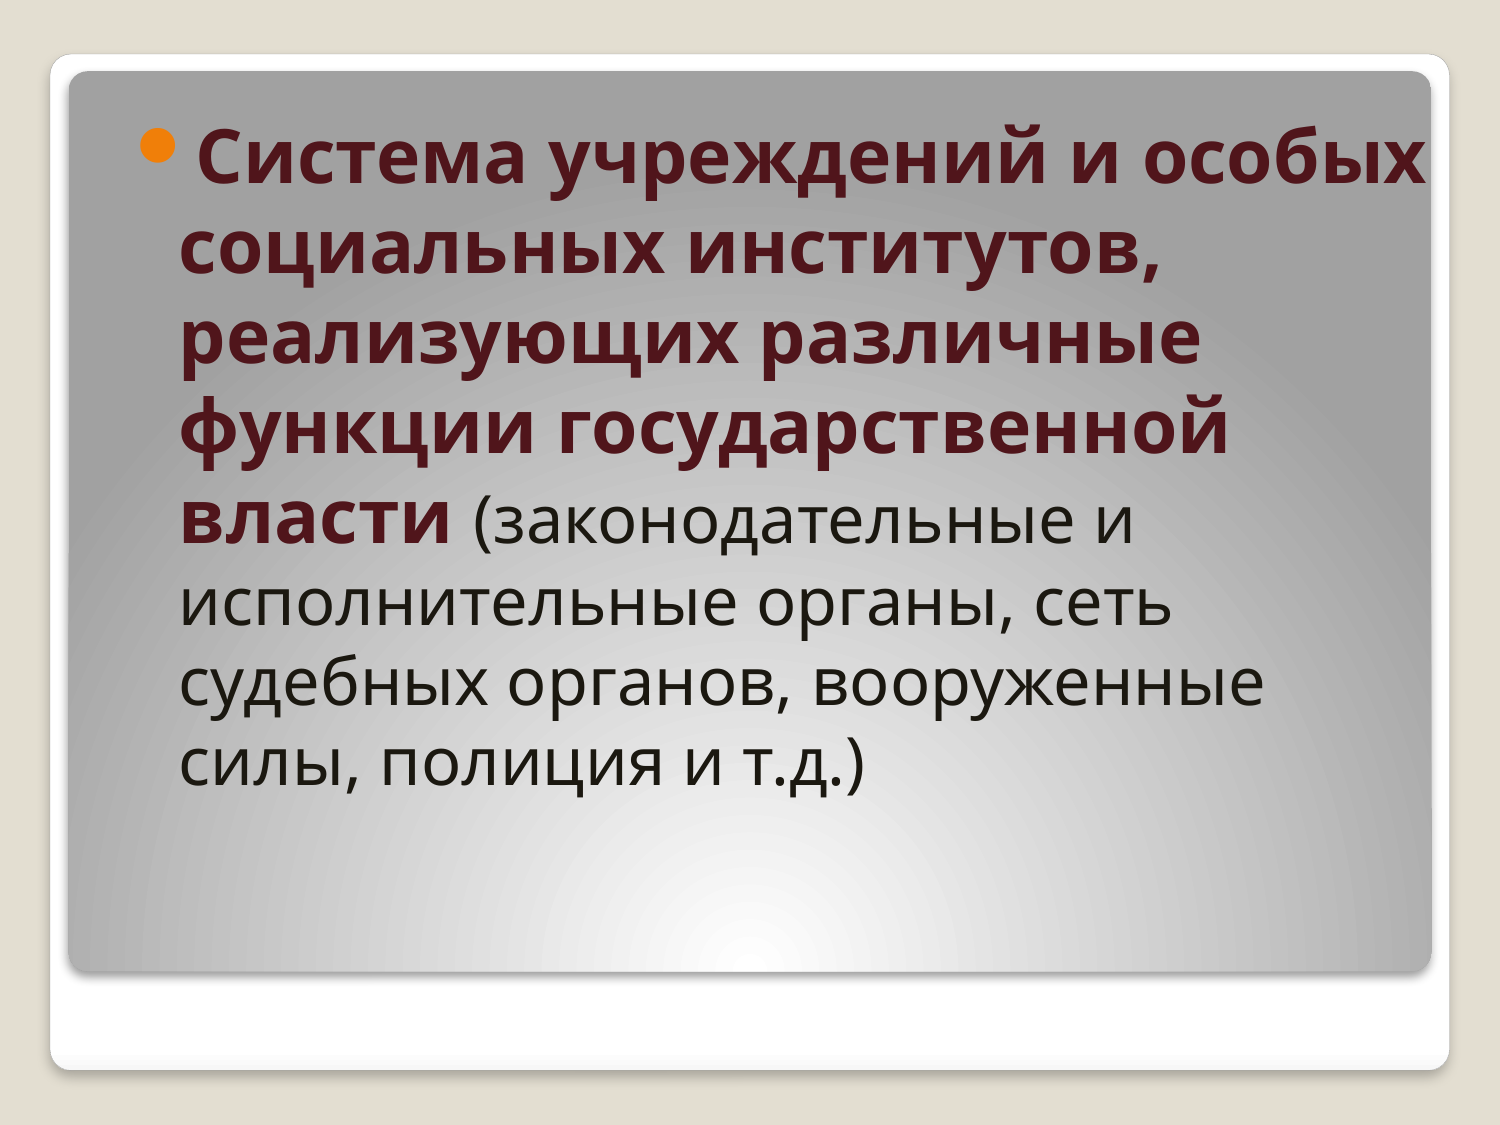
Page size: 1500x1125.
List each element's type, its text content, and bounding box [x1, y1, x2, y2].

list Система учреждений и особых социальных институтов, реализующих различные функции государственной власти (законодательные и исполнительные органы, сеть судебных органов, вооруженные силы, полиция и т.д.) [105, 93, 1448, 926]
